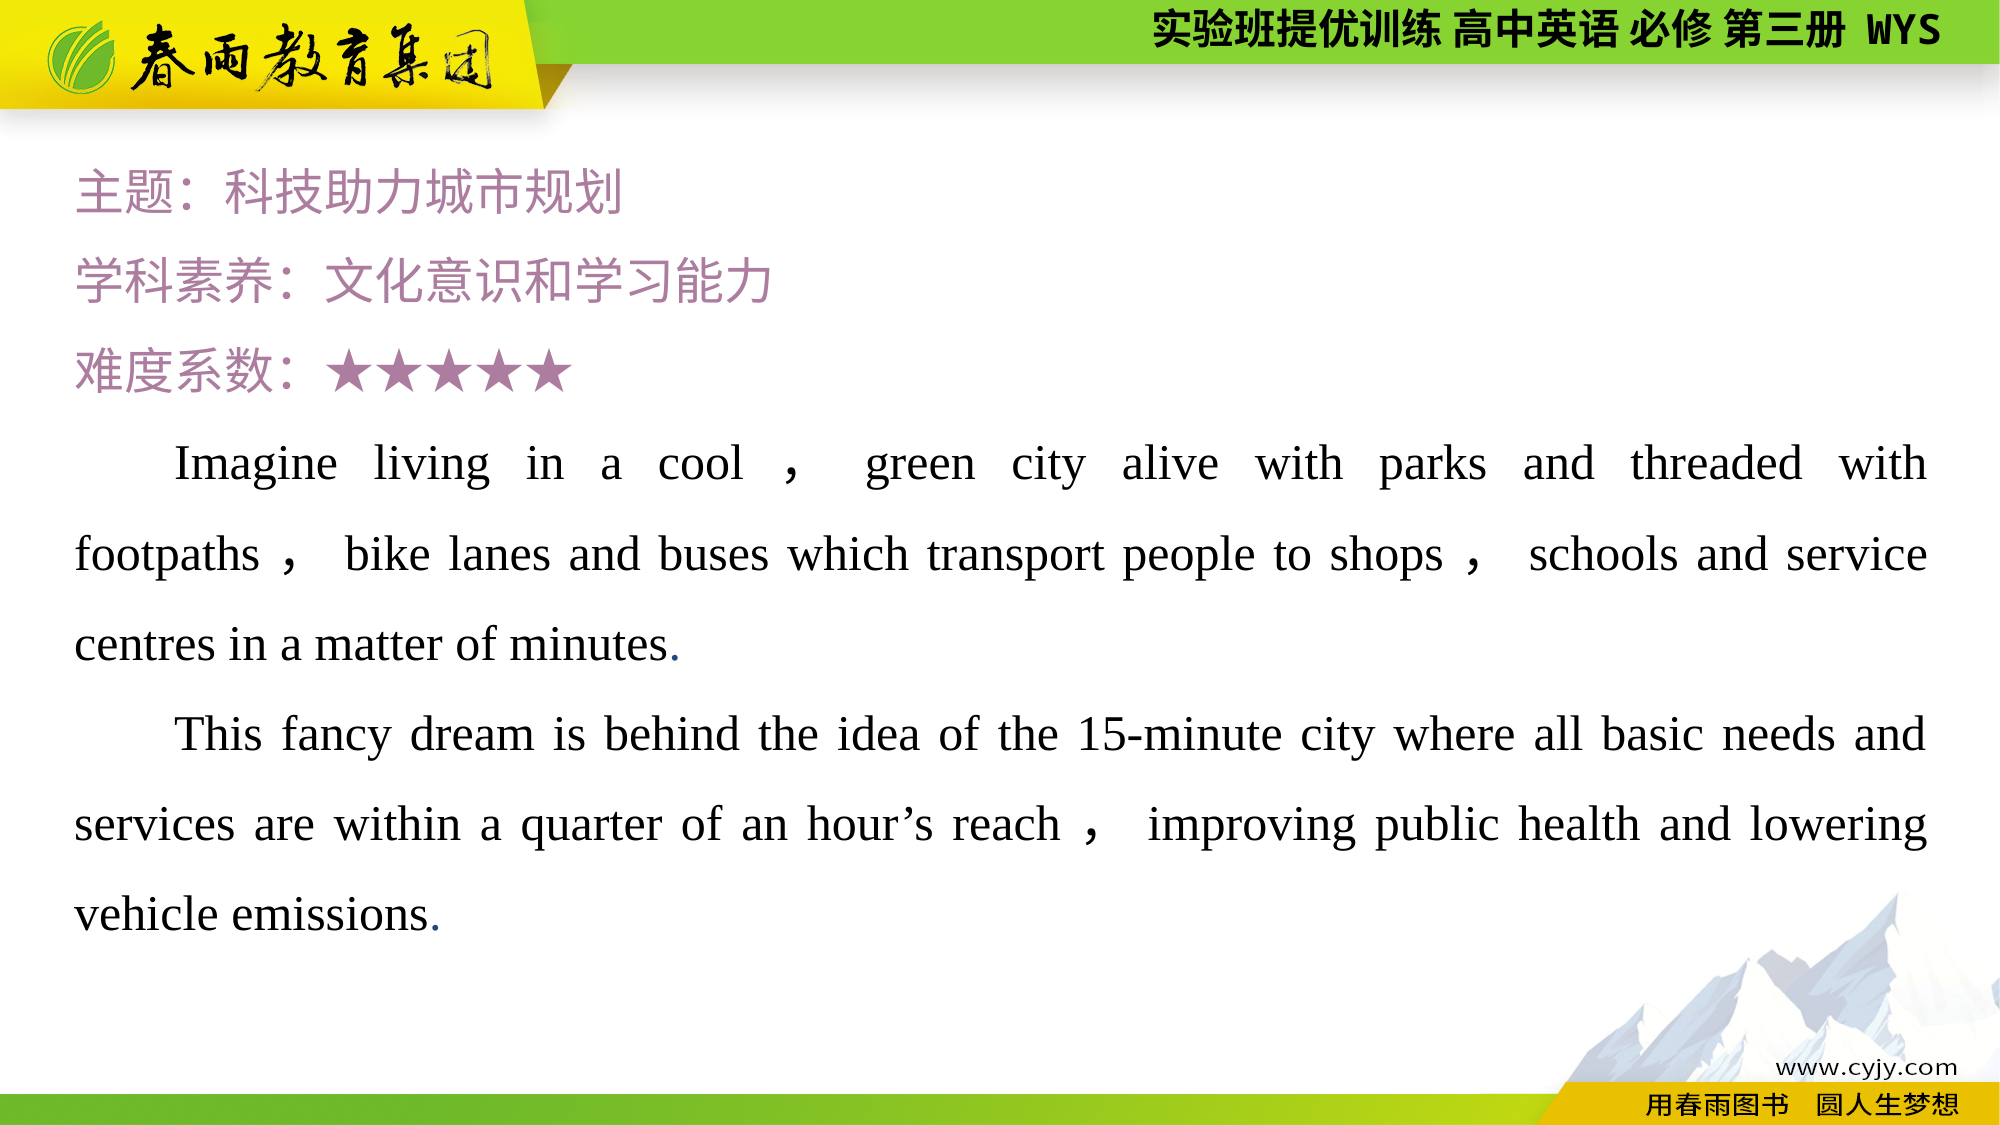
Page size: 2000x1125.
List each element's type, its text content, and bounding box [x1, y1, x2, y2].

picture [0, 0, 2000, 1125]
list 主题：科技助力城市规划 学科素养：文化意识和学习能力 难度系数：★★★★★ Imagine living in a cool，green city alive with parks and threaded with footpaths，bike lanes and buses which transport people to shops，schools and service centres in a matter of minutes. This fancy dream is behind the idea of the 15-minute city where all basic needs and services are within a quarter of an hour’s reach，improving public health and lowering vehicle emissions. [59, 122, 1944, 945]
